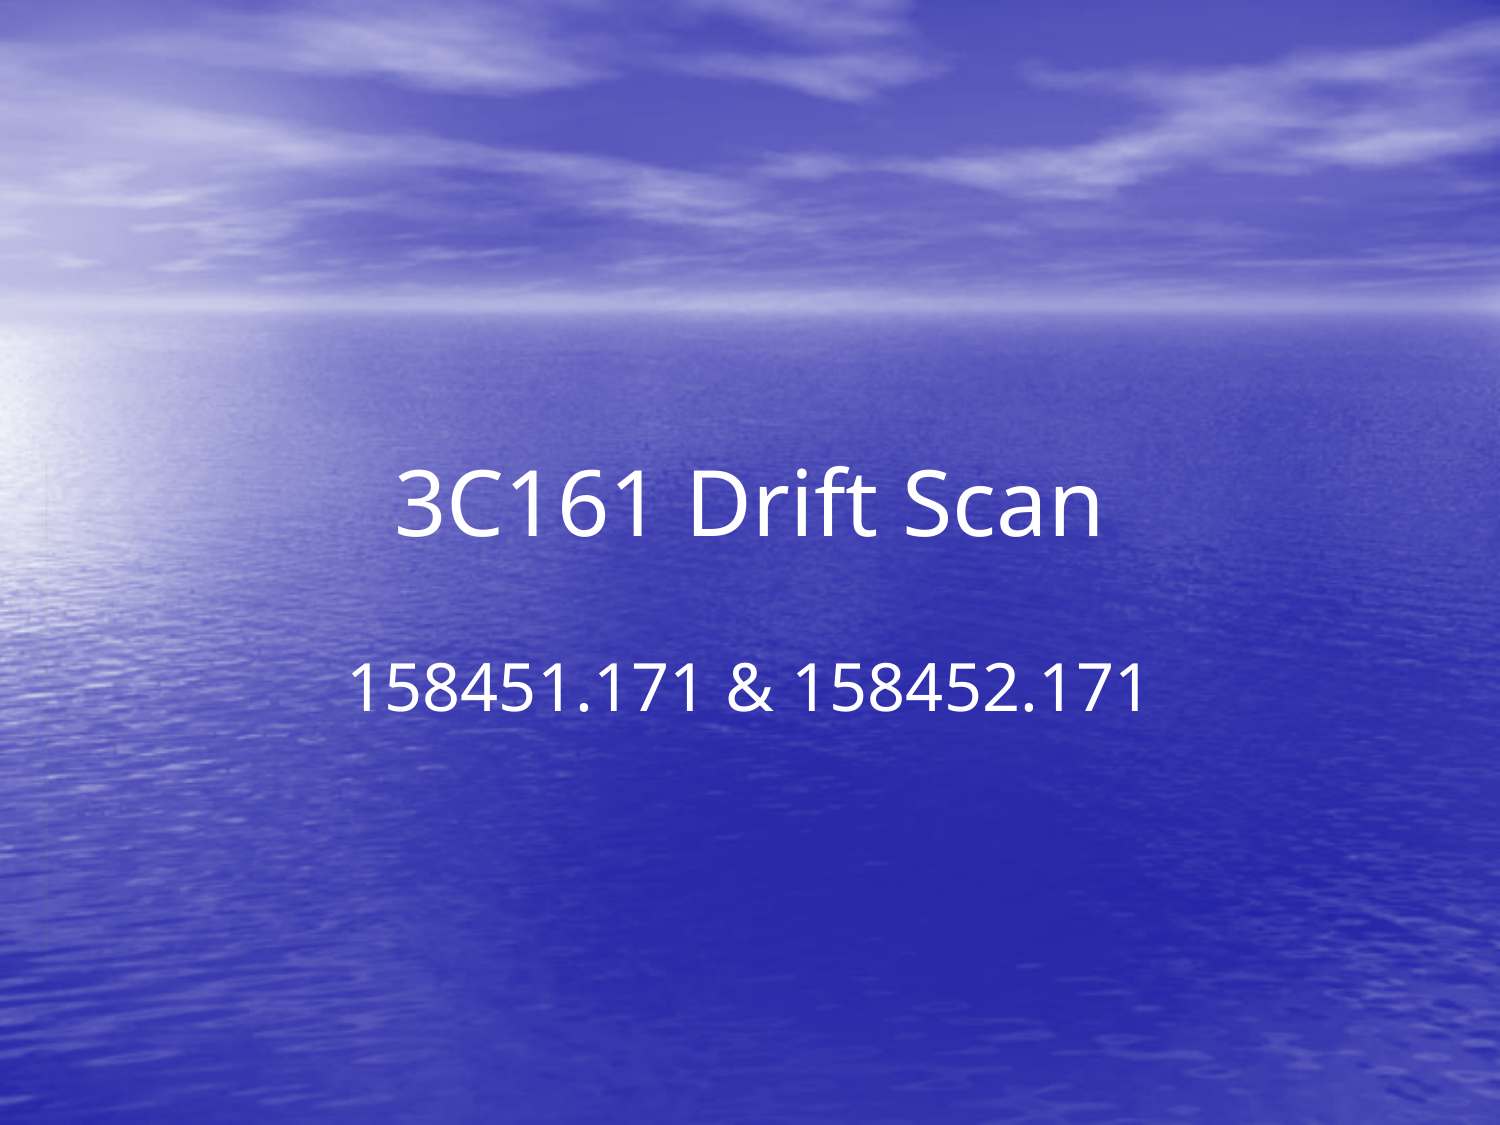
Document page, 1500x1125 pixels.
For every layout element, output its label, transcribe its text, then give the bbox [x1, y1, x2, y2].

subtitle 158451.171 & 158452.171 [224, 637, 1276, 926]
title 3C161 Drift Scan [112, 327, 1388, 563]
